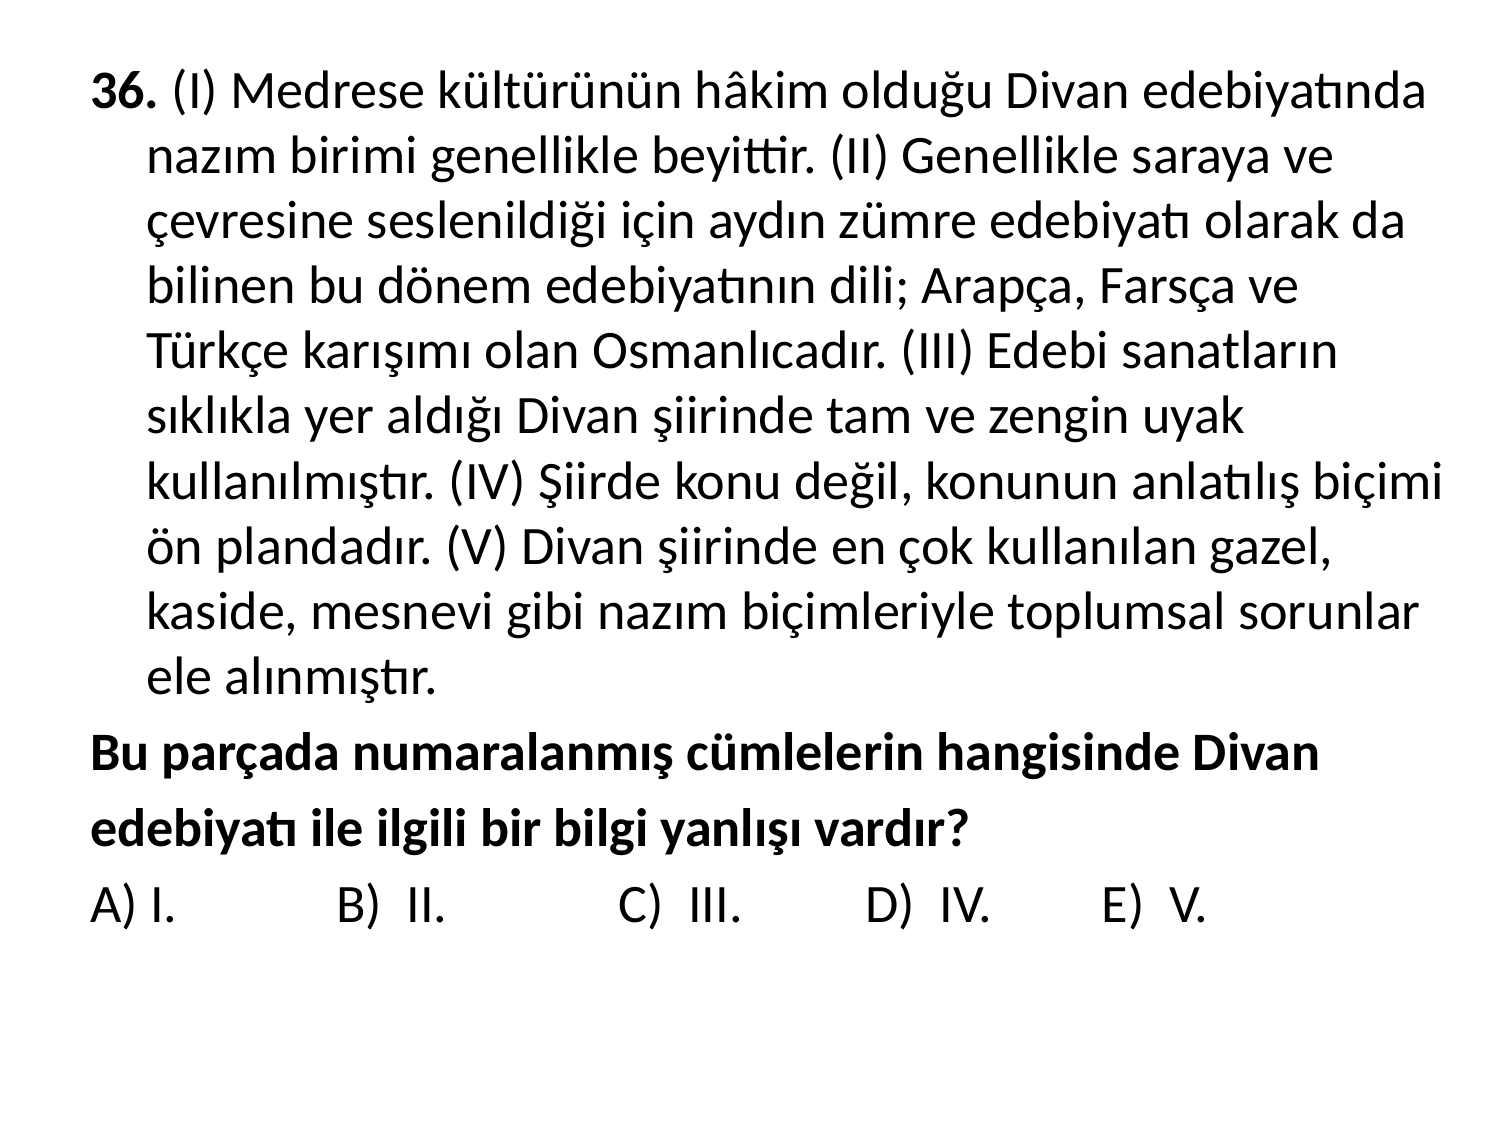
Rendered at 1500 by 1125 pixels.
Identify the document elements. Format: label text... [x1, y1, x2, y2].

list 36. (I) Medrese kültürünün hâkim olduğu Divan edebiyatında nazım birimi genellikle beyittir. (II) Genellikle saraya ve çevresine seslenildiği için aydın zümre edebiyatı olarak da bilinen bu dönem edebiyatının dili; Arapça, Farsça ve Türkçe karışımı olan Osmanlıcadır. (III) Edebi sanatların sıklıkla yer aldığı Divan şiirinde tam ve zengin uyak kullanılmıştır. (IV) Şiirde konu değil, konunun anlatılış biçimi ön plandadır. (V) Divan şiirinde en çok kullanılan gazel, kaside, mesnevi gibi nazım biçimleriyle toplumsal sorunlar ele alınmıştır. Bu parçada numaralanmış cümlelerin hangisinde Divan edebiyatı ile ilgili bir bilgi yanlışı vardır? A) I. B) II. C) III. D) IV. E) V. [75, 46, 1465, 1090]
